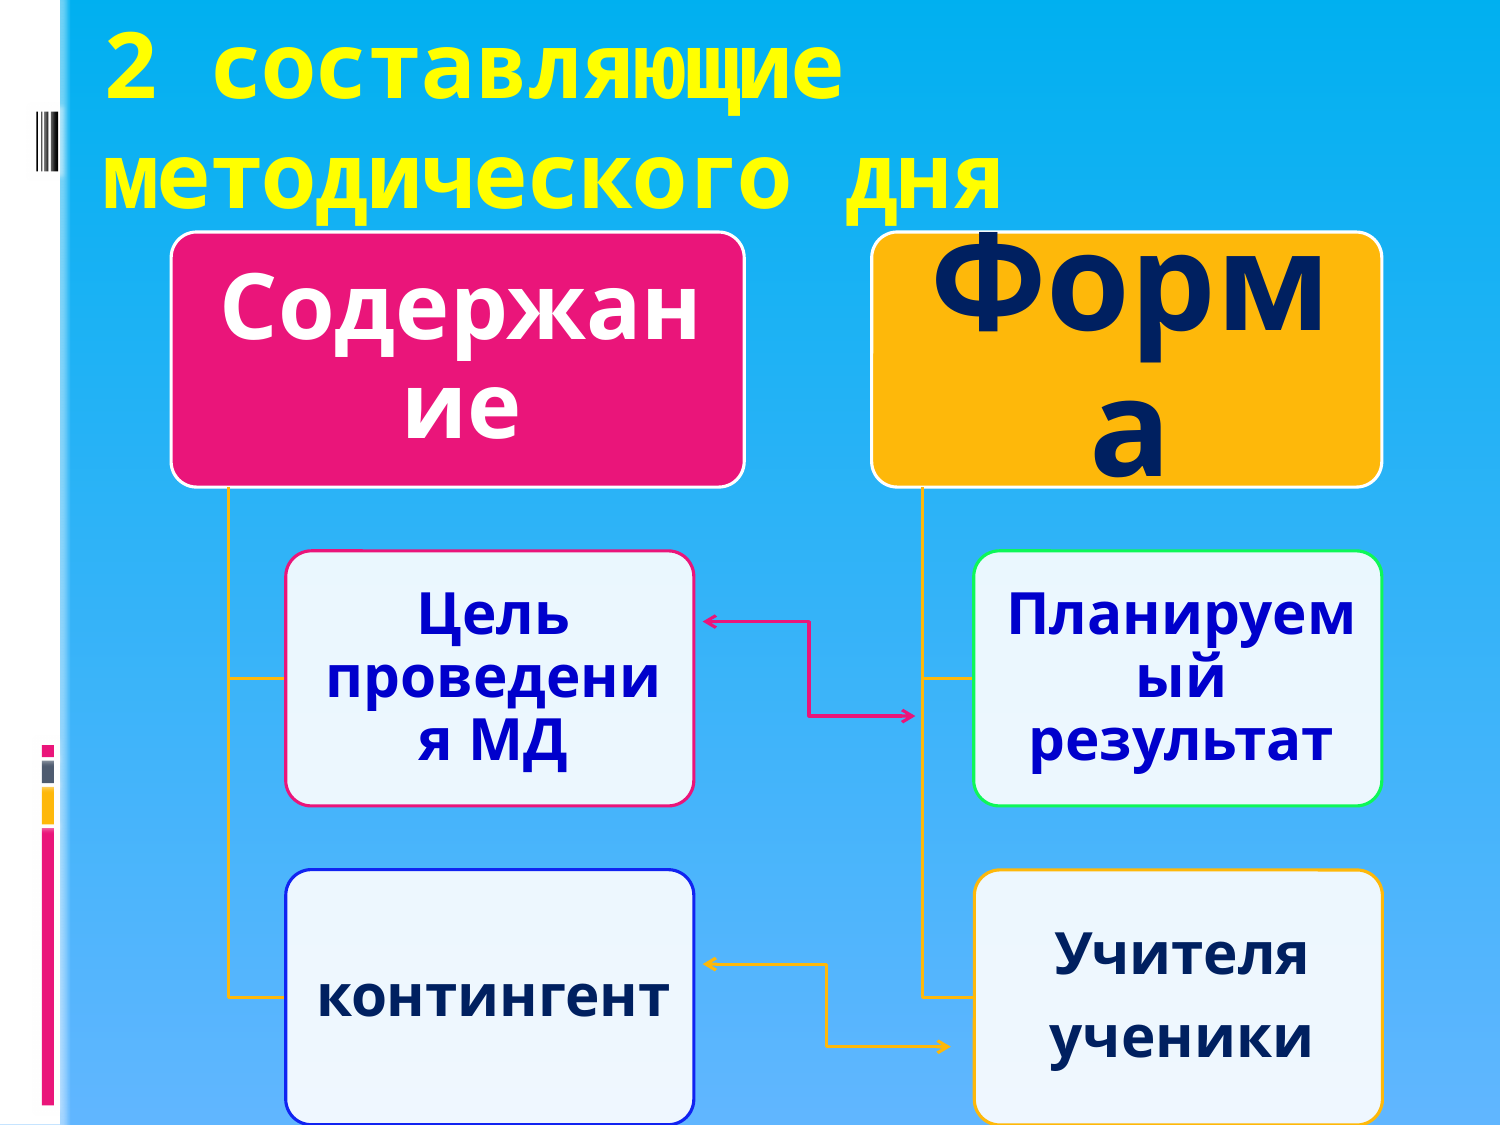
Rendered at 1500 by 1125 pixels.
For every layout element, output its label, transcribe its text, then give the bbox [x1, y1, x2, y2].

title 2 составляющие методического дня [88, 0, 1425, 222]
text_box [702, 621, 916, 717]
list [52, 231, 1500, 1125]
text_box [702, 963, 952, 1048]
